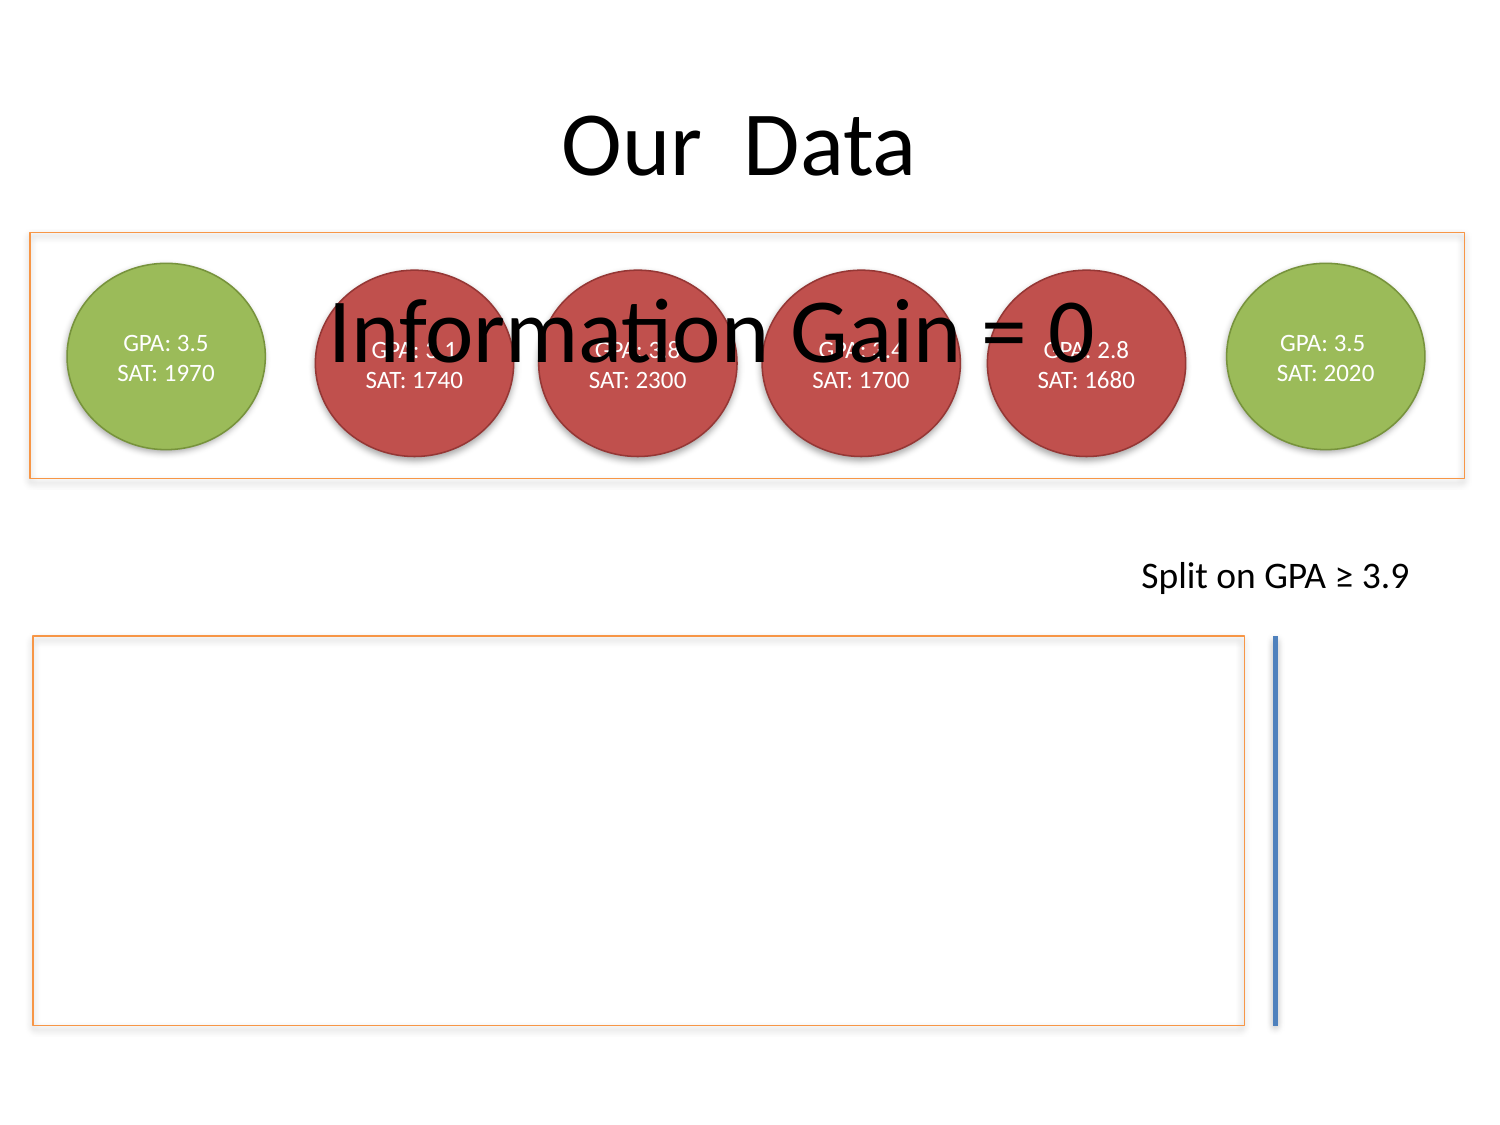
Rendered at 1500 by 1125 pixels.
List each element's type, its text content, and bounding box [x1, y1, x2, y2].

text_box [32, 635, 1245, 1026]
text_box Split on GPA ≥ 3.9 [1007, 543, 1500, 603]
text_box [29, 232, 1465, 479]
title Our Data [75, 45, 1425, 230]
